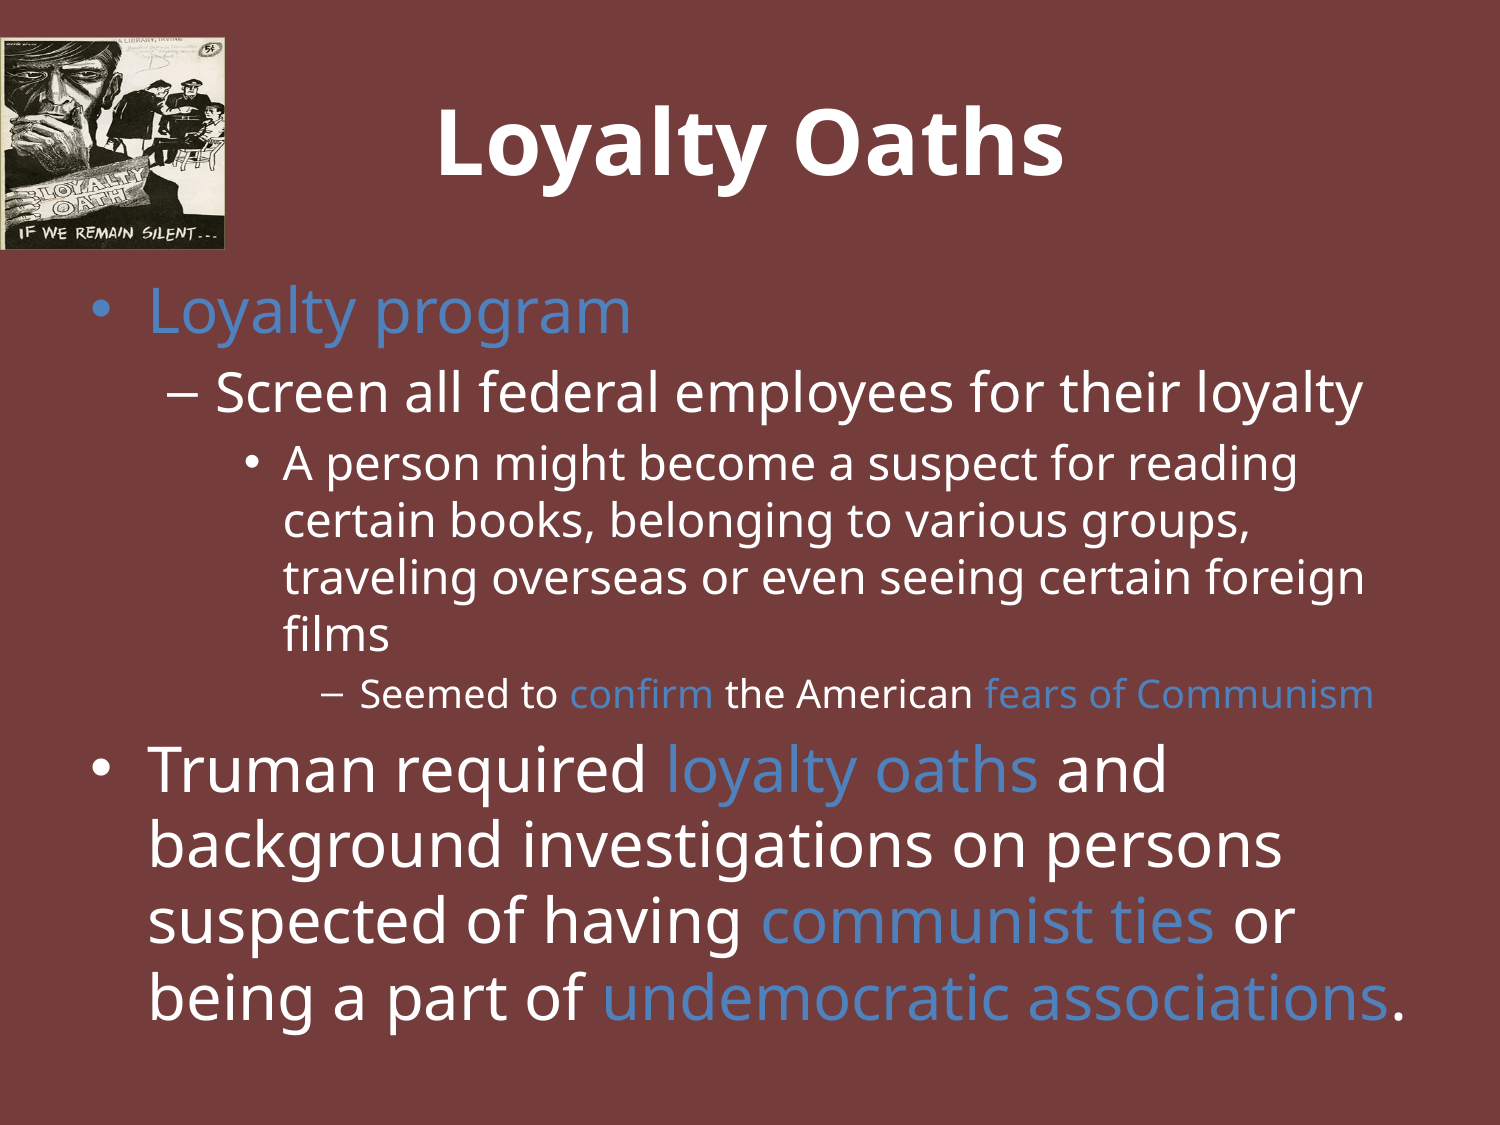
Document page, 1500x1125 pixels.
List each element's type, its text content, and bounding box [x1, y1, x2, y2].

picture [0, 37, 226, 251]
title Loyalty Oaths [229, 45, 1425, 233]
list Loyalty program Screen all federal employees for their loyalty A person might become a suspect for reading certain books, belonging to various groups, traveling overseas or even seeing certain foreign films Seemed to confirm the American fears of Communism Truman required loyalty oaths and background investigations on persons suspected of having communist ties or being a part of undemocratic associations. [75, 262, 1425, 1050]
